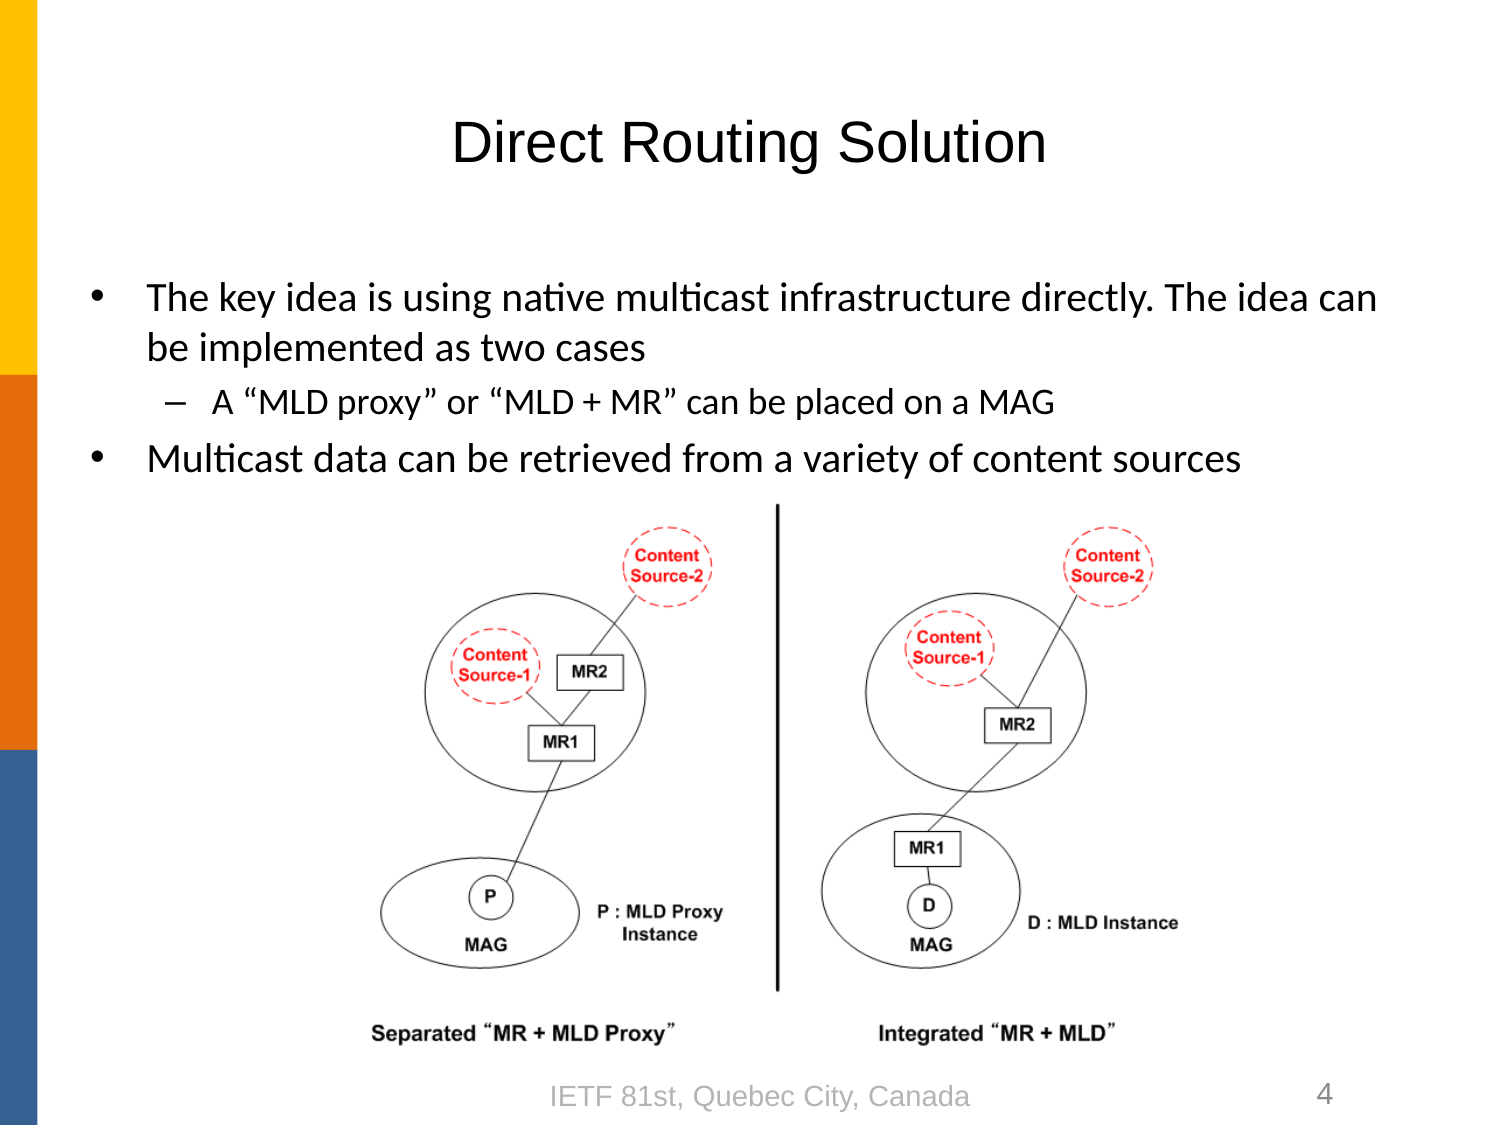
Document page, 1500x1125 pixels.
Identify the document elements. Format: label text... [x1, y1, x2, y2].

slide_number 4 [1149, 1065, 1500, 1125]
picture [371, 503, 1180, 1048]
title Direct Routing Solution [74, 44, 1426, 233]
list The key idea is using native multicast infrastructure directly. The idea can be implemented as two cases A “MLD proxy” or “MLD + MR” can be placed on a MAG Multicast data can be retrieved from a variety of content sources [74, 262, 1426, 1036]
footer IETF 81st, Quebec City, Canada [512, 1065, 1008, 1125]
